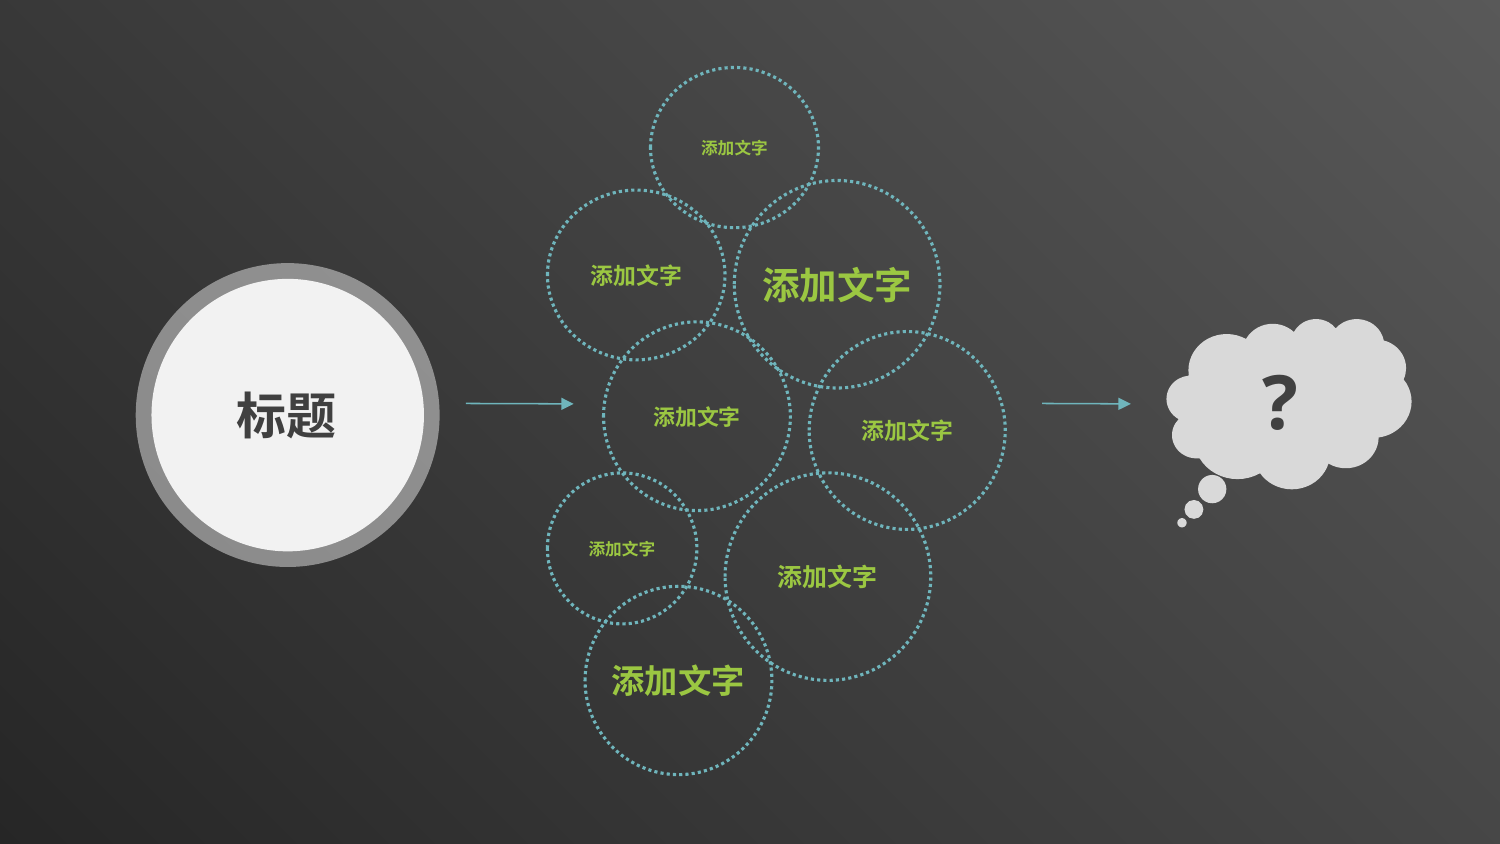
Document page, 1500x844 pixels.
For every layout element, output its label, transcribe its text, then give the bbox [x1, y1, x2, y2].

text_box ? [1166, 319, 1412, 504]
text_box 添加文字 [809, 331, 1006, 530]
text_box 添加文字 [603, 321, 791, 511]
text_box 添加文字 [585, 586, 772, 775]
text_box ? [1184, 499, 1204, 519]
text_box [135, 262, 440, 568]
text_box 添加文字 [650, 67, 819, 228]
text_box 添加文字 [734, 180, 940, 387]
text_box ? [1177, 518, 1187, 528]
text_box 添加文字 [547, 472, 697, 624]
text_box 添加文字 [547, 190, 726, 359]
text_box 添加文字 [725, 473, 931, 681]
text_box [465, 397, 574, 411]
text_box [1042, 397, 1131, 411]
